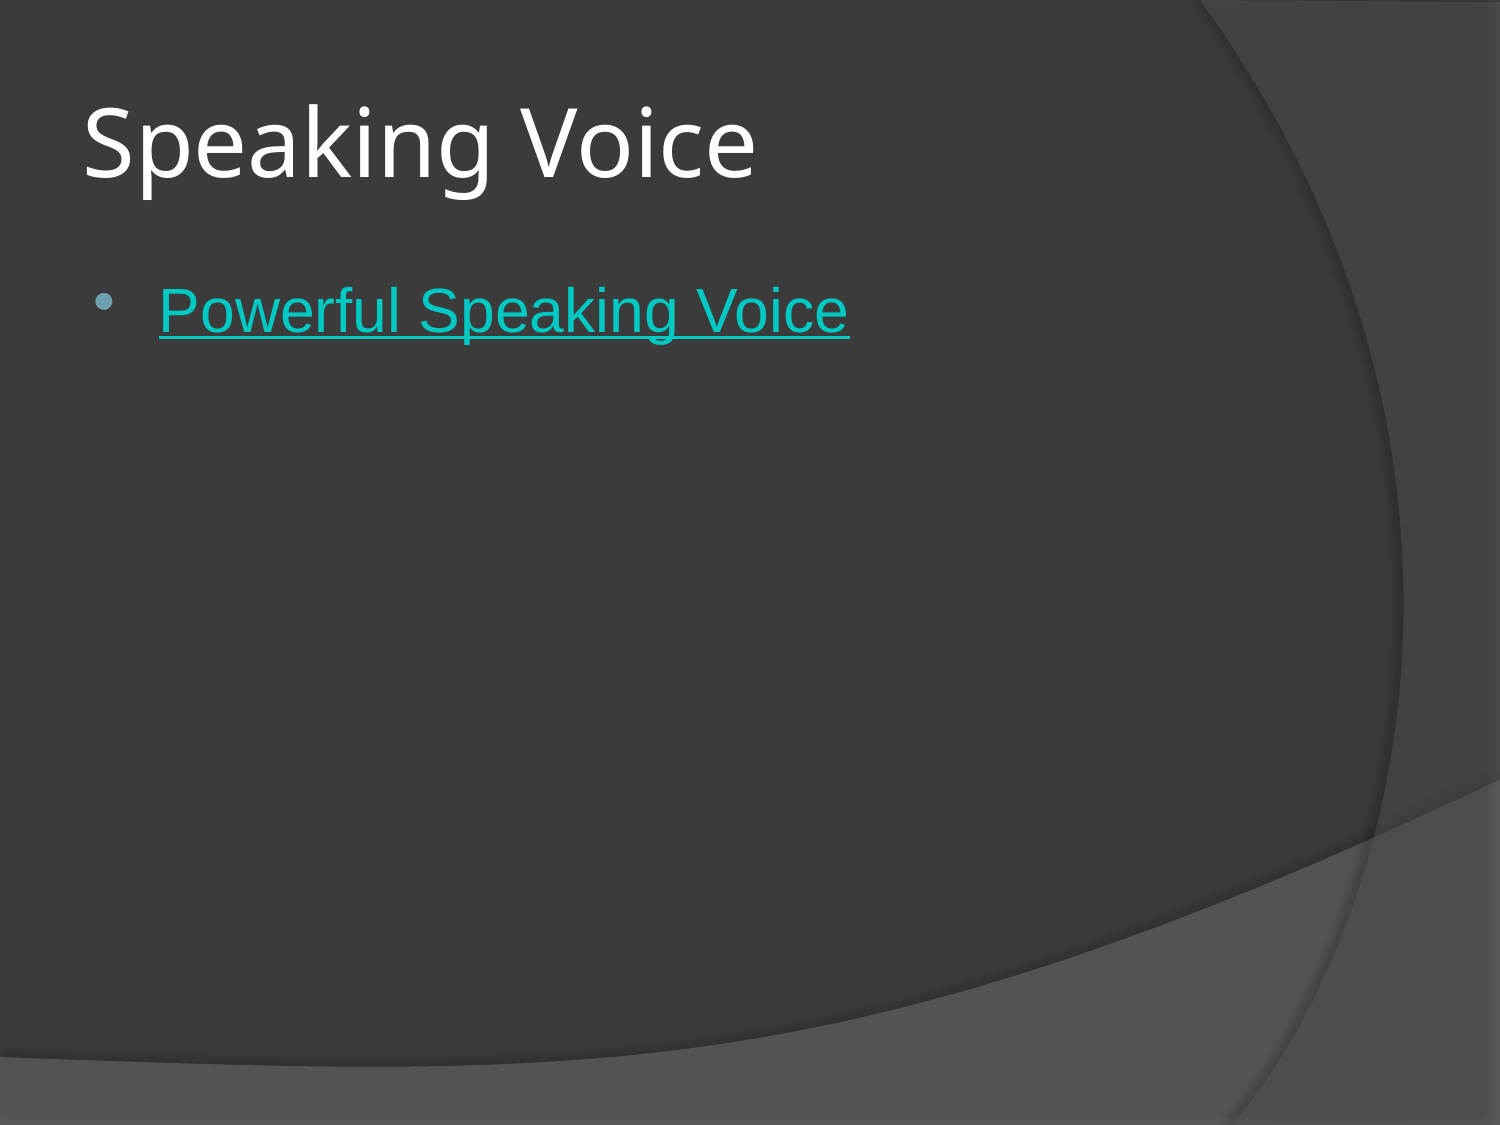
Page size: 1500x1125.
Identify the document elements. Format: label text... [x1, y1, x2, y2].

title Speaking Voice [75, 45, 1300, 233]
list Powerful Speaking Voice [75, 262, 1300, 1005]
